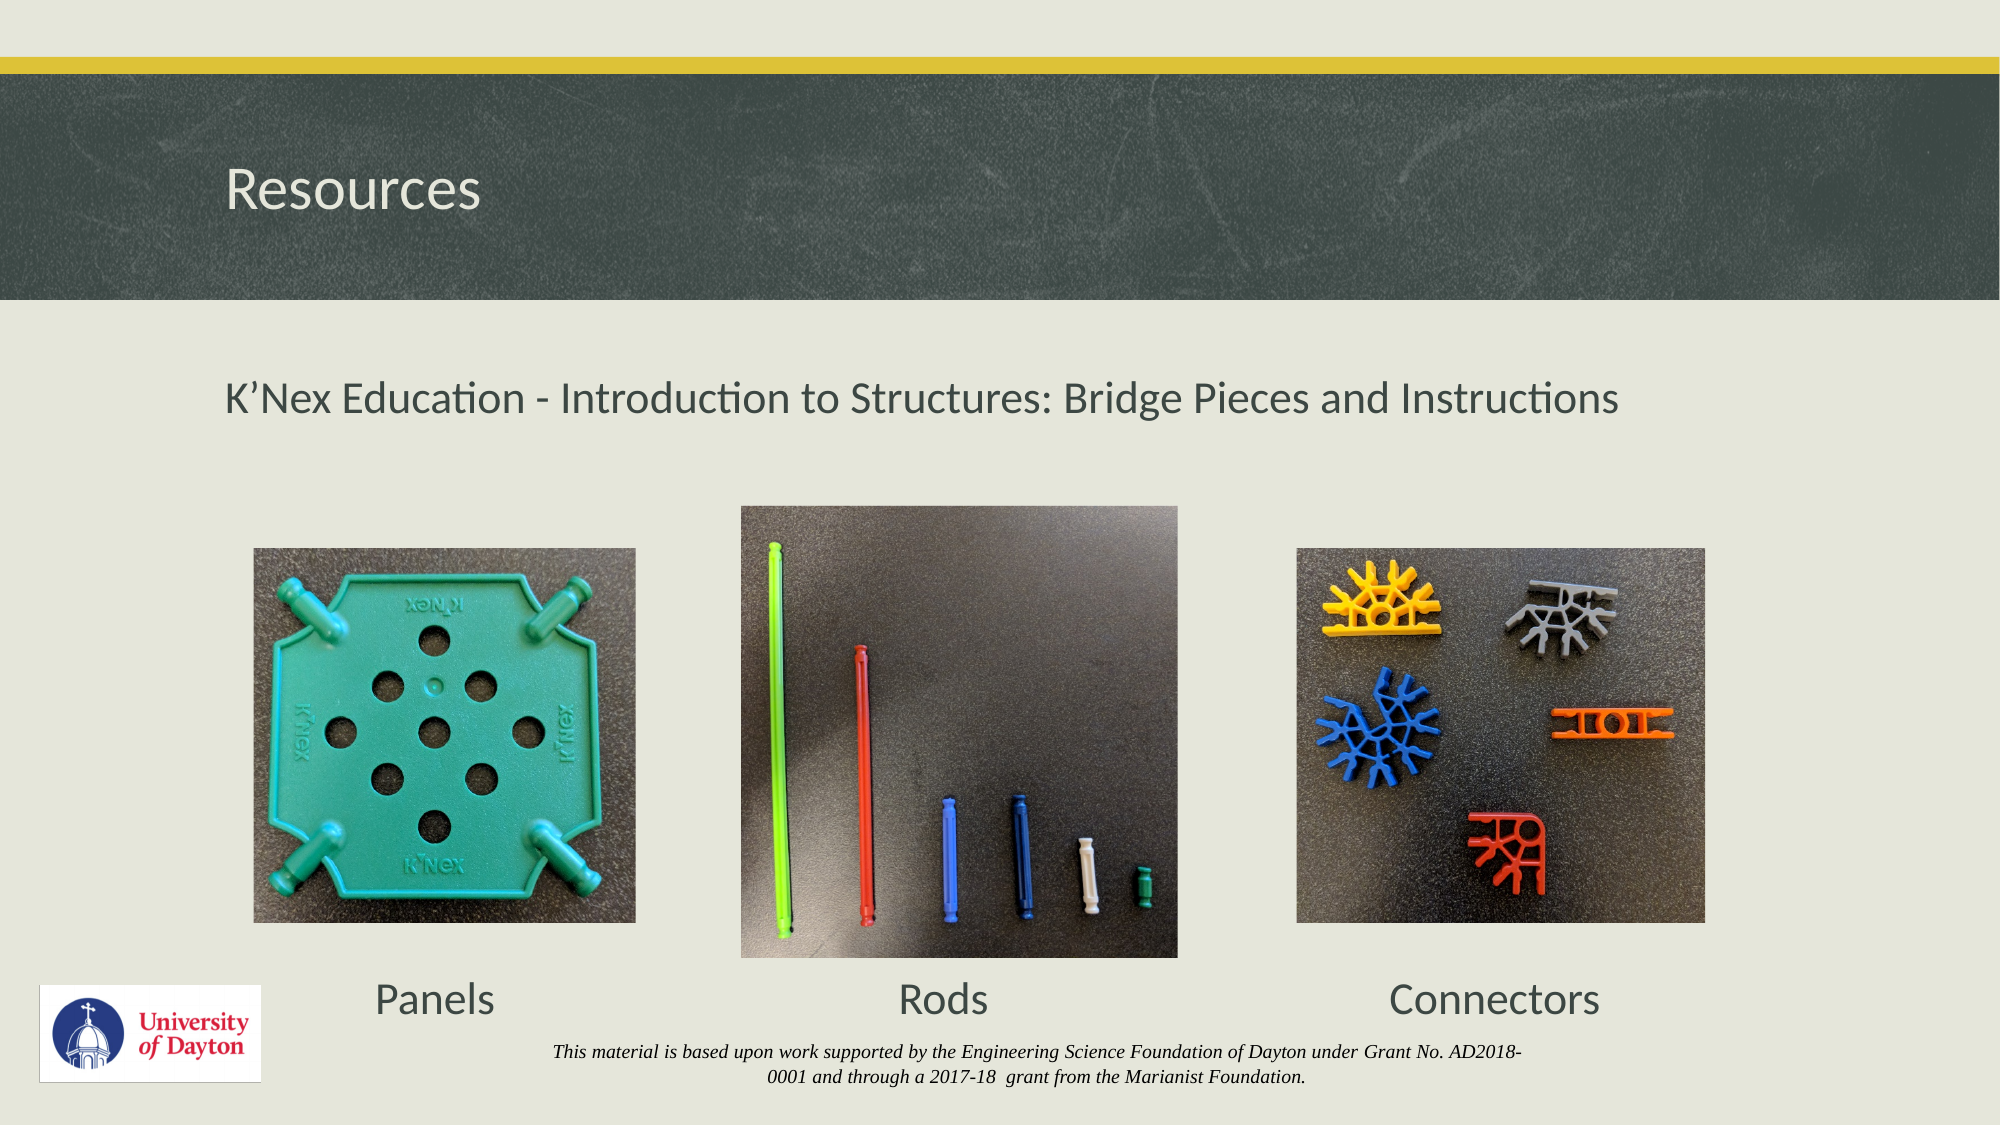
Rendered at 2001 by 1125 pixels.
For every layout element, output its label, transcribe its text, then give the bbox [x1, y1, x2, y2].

picture [732, 506, 1186, 958]
picture [1296, 547, 1706, 924]
picture [0, 74, 2000, 300]
text_box Connectors [1374, 961, 1628, 1036]
list K’Nex Education - Introduction to Structures: Bridge Pieces and Instructions [210, 360, 1855, 435]
text_box Panels [360, 961, 530, 1036]
text_box Rods [883, 961, 1053, 1036]
title Resources [210, 76, 1790, 300]
picture [0, 547, 636, 1125]
